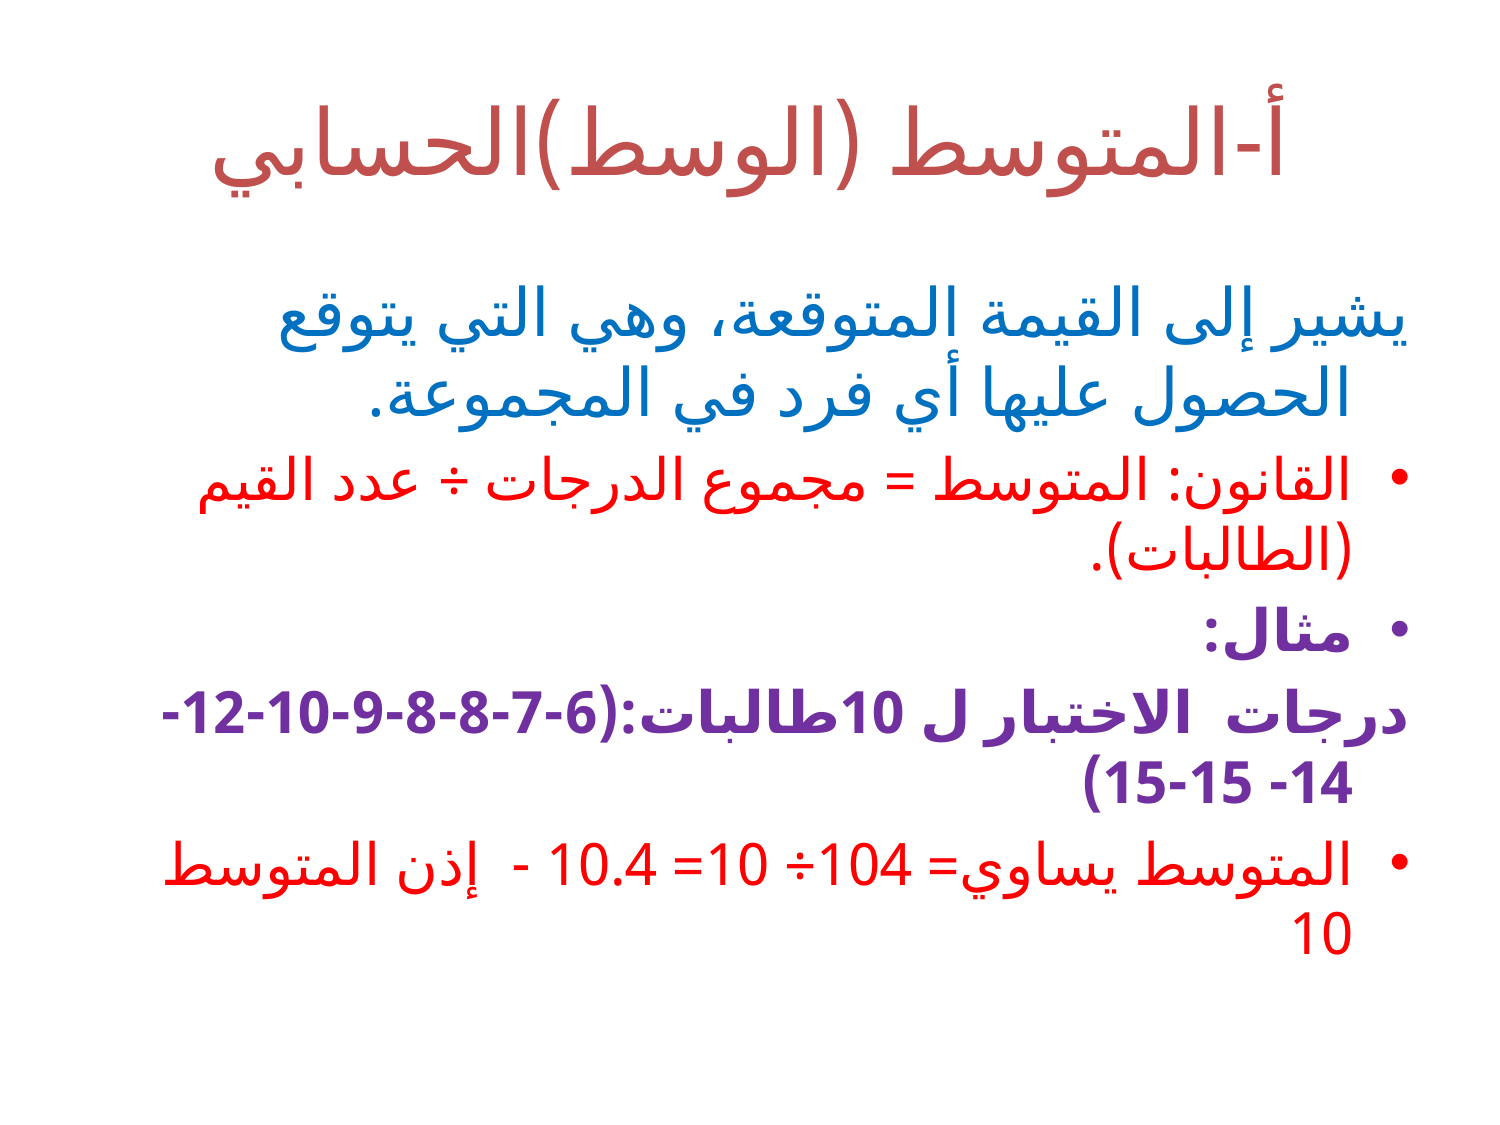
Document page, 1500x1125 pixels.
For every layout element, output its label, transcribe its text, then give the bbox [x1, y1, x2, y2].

title أ-المتوسط (الوسط)الحسابي [75, 45, 1425, 233]
list يشير إلى القيمة المتوقعة، وهي التي يتوقع الحصول عليها أي فرد في المجموعة. القانون: المتوسط = مجموع الدرجات ÷ عدد القيم (الطالبات). مثال: درجات الاختبار ل 10طالبات:(6-7-8-8-9-10-12-14- 15-15) المتوسط يساوي= 104÷ 10= 10.4 - إذن المتوسط 10 [75, 262, 1425, 1005]
